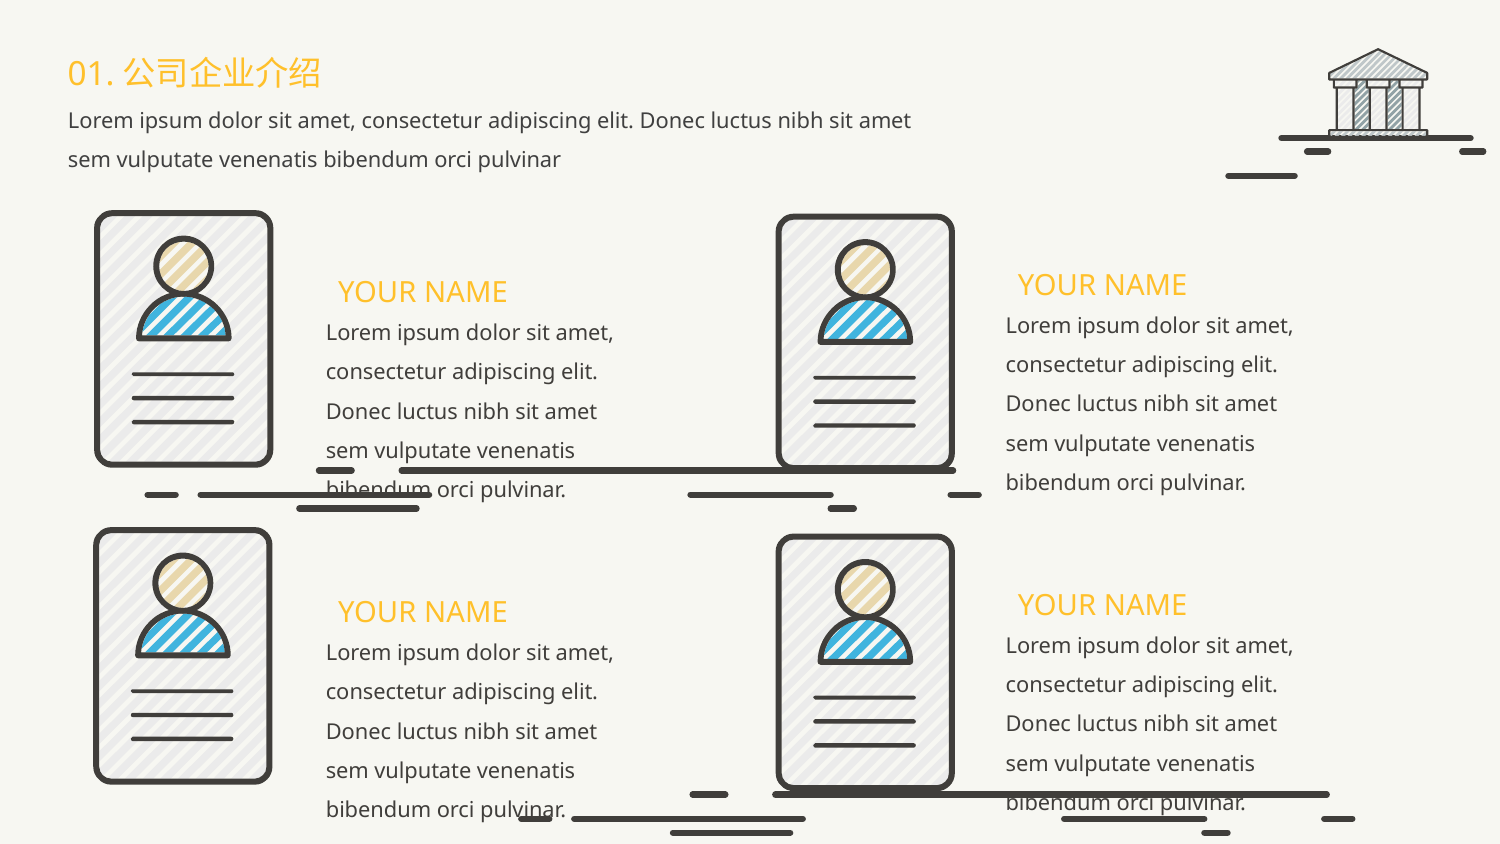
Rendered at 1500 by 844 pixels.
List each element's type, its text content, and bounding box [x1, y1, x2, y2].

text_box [94, 210, 274, 468]
text_box Lorem ipsum dolor sit amet, consectetur adipiscing elit. Donec luctus nibh sit amet sem vulputate venenatis bibendum orci pulvinar. [311, 298, 649, 470]
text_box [93, 527, 273, 785]
text_box YOUR NAME [323, 265, 523, 316]
text_box Lorem ipsum dolor sit amet, consectetur adipiscing elit. Donec luctus nibh sit amet sem vulputate venenatis bibendum orci pulvinar. [990, 610, 1329, 791]
text_box YOUR NAME [323, 585, 523, 636]
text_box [1328, 48, 1429, 139]
text_box 01.公司企业介绍 [53, 45, 337, 85]
text_box YOUR NAME [1003, 258, 1203, 309]
text_box Lorem ipsum dolor sit amet, consectetur adipiscing elit. Donec luctus nibh sit amet sem vulputate venenatis bibendum orci pulvinar [53, 85, 943, 180]
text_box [775, 213, 955, 470]
text_box Lorem ipsum dolor sit amet, consectetur adipiscing elit. Donec luctus nibh sit amet sem vulputate venenatis bibendum orci pulvinar. [990, 290, 1329, 503]
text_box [147, 470, 979, 509]
text_box YOUR NAME [1003, 578, 1203, 629]
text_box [775, 533, 955, 792]
text_box Lorem ipsum dolor sit amet, consectetur adipiscing elit. Donec luctus nibh sit amet sem vulputate venenatis bibendum orci pulvinar. [311, 618, 649, 830]
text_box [521, 794, 1353, 833]
